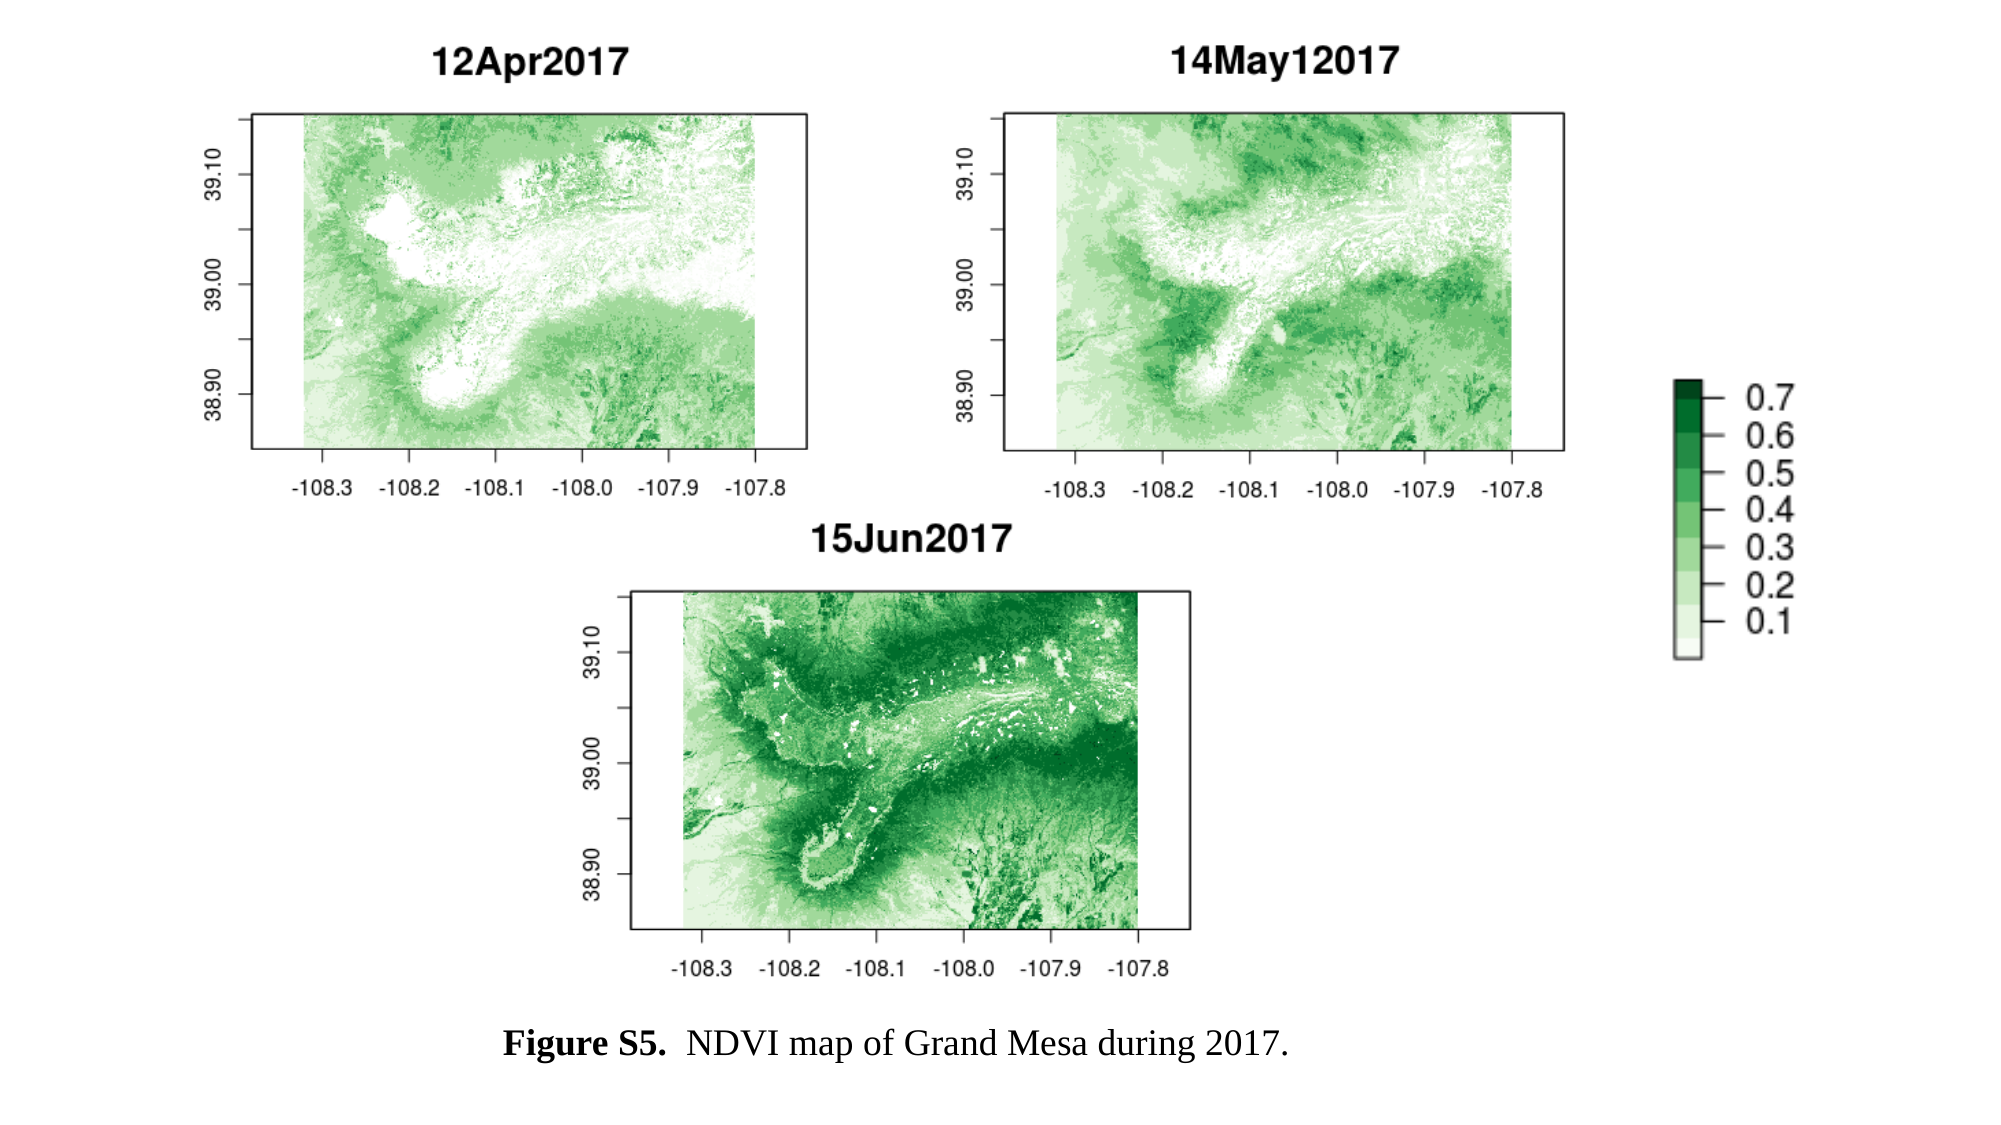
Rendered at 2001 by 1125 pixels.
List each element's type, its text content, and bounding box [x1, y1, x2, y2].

text_box Figure S5. NDVI map of Grand Mesa during 2017. [196, 1010, 1607, 1071]
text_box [170, 24, 1850, 1003]
